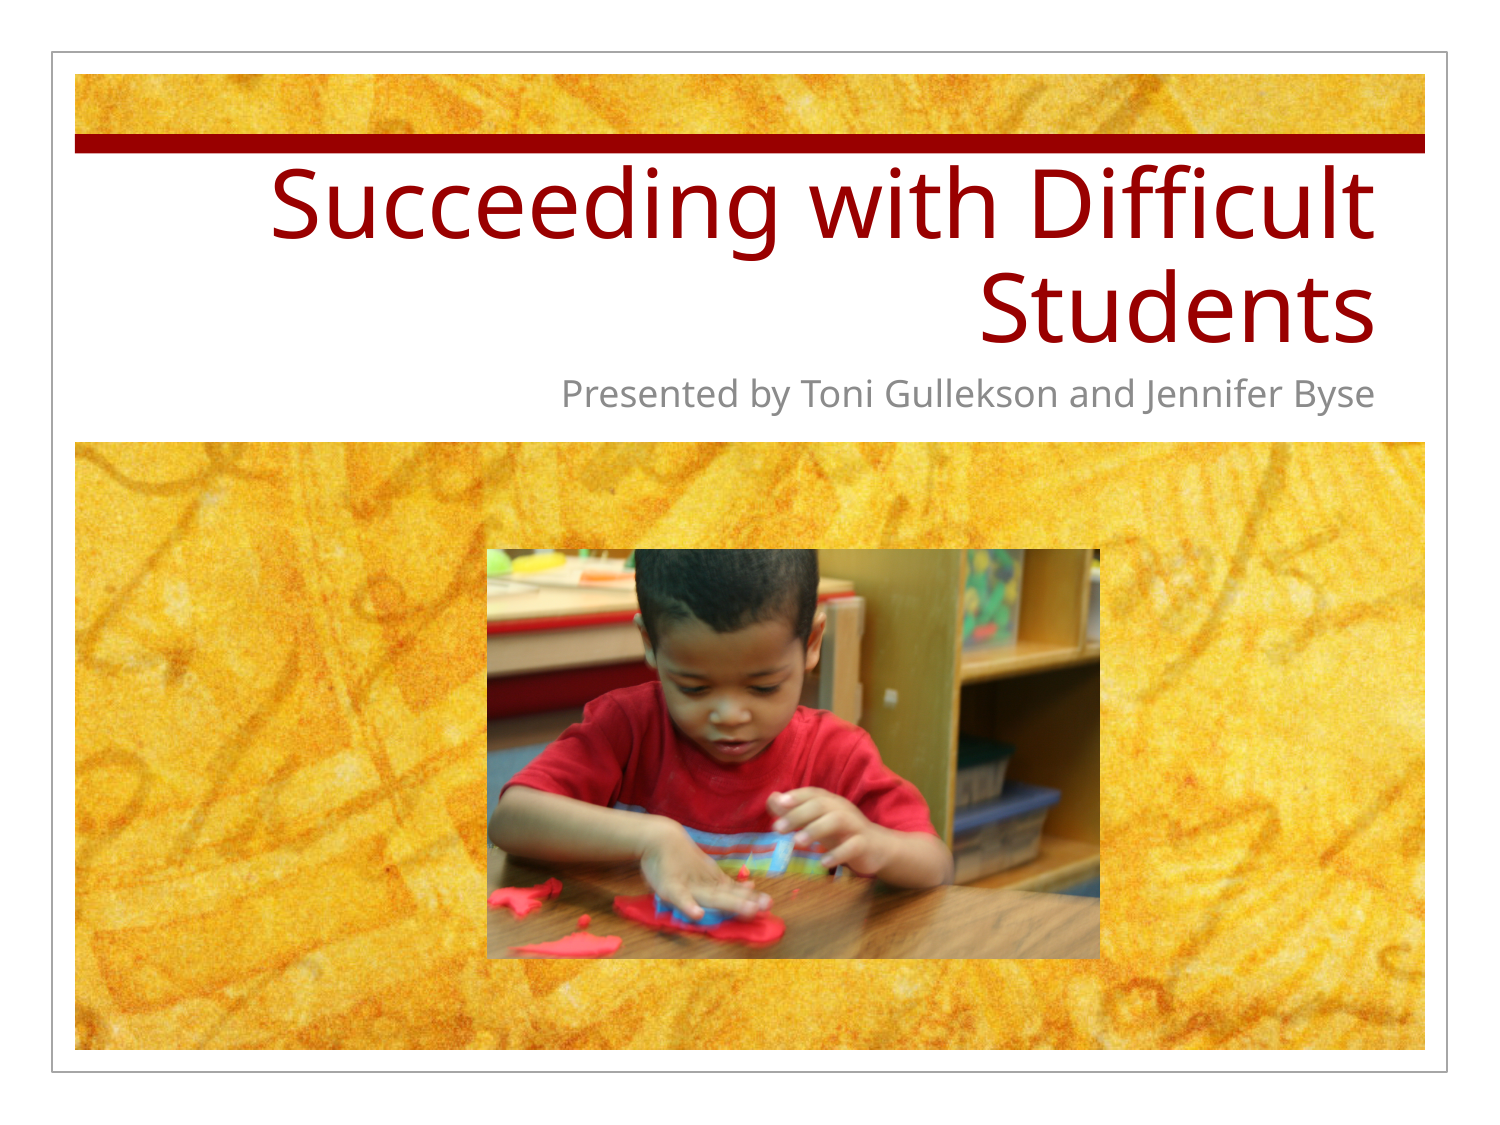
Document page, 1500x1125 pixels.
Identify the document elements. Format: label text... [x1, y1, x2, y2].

picture [75, 74, 1425, 134]
title Succeeding with Difficult Students [112, 158, 1392, 362]
picture [75, 442, 1425, 1050]
subtitle Presented by Toni Gullekson and Jennifer Byse [112, 362, 1392, 439]
